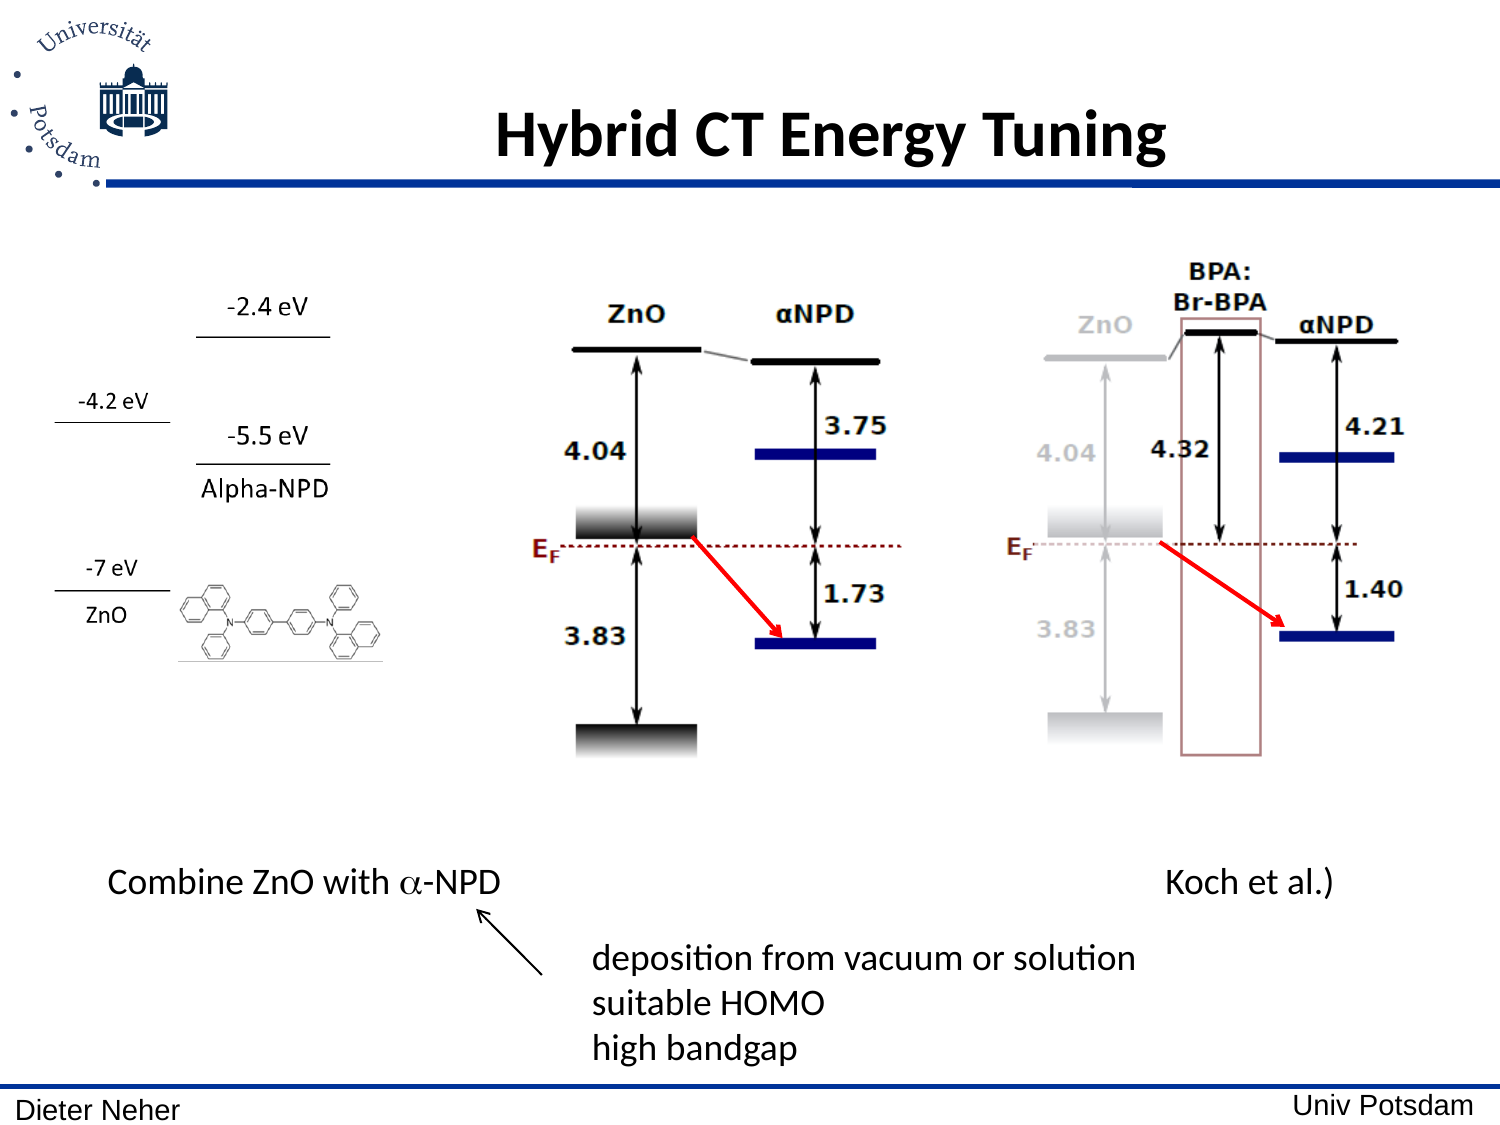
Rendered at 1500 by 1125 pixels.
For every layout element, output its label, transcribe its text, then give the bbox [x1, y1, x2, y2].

text_box deposition from vacuum or solution suitable HOMO high bandgap [585, 926, 1144, 1074]
picture [475, 227, 1440, 802]
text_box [1159, 541, 1286, 628]
text_box Combine ZnO with -NPD [101, 851, 507, 909]
text_box Koch et al.) [1159, 851, 1341, 909]
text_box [691, 536, 783, 639]
picture [54, 220, 408, 823]
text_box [475, 908, 543, 976]
title Hybrid CT Energy Tuning [193, 35, 1470, 178]
